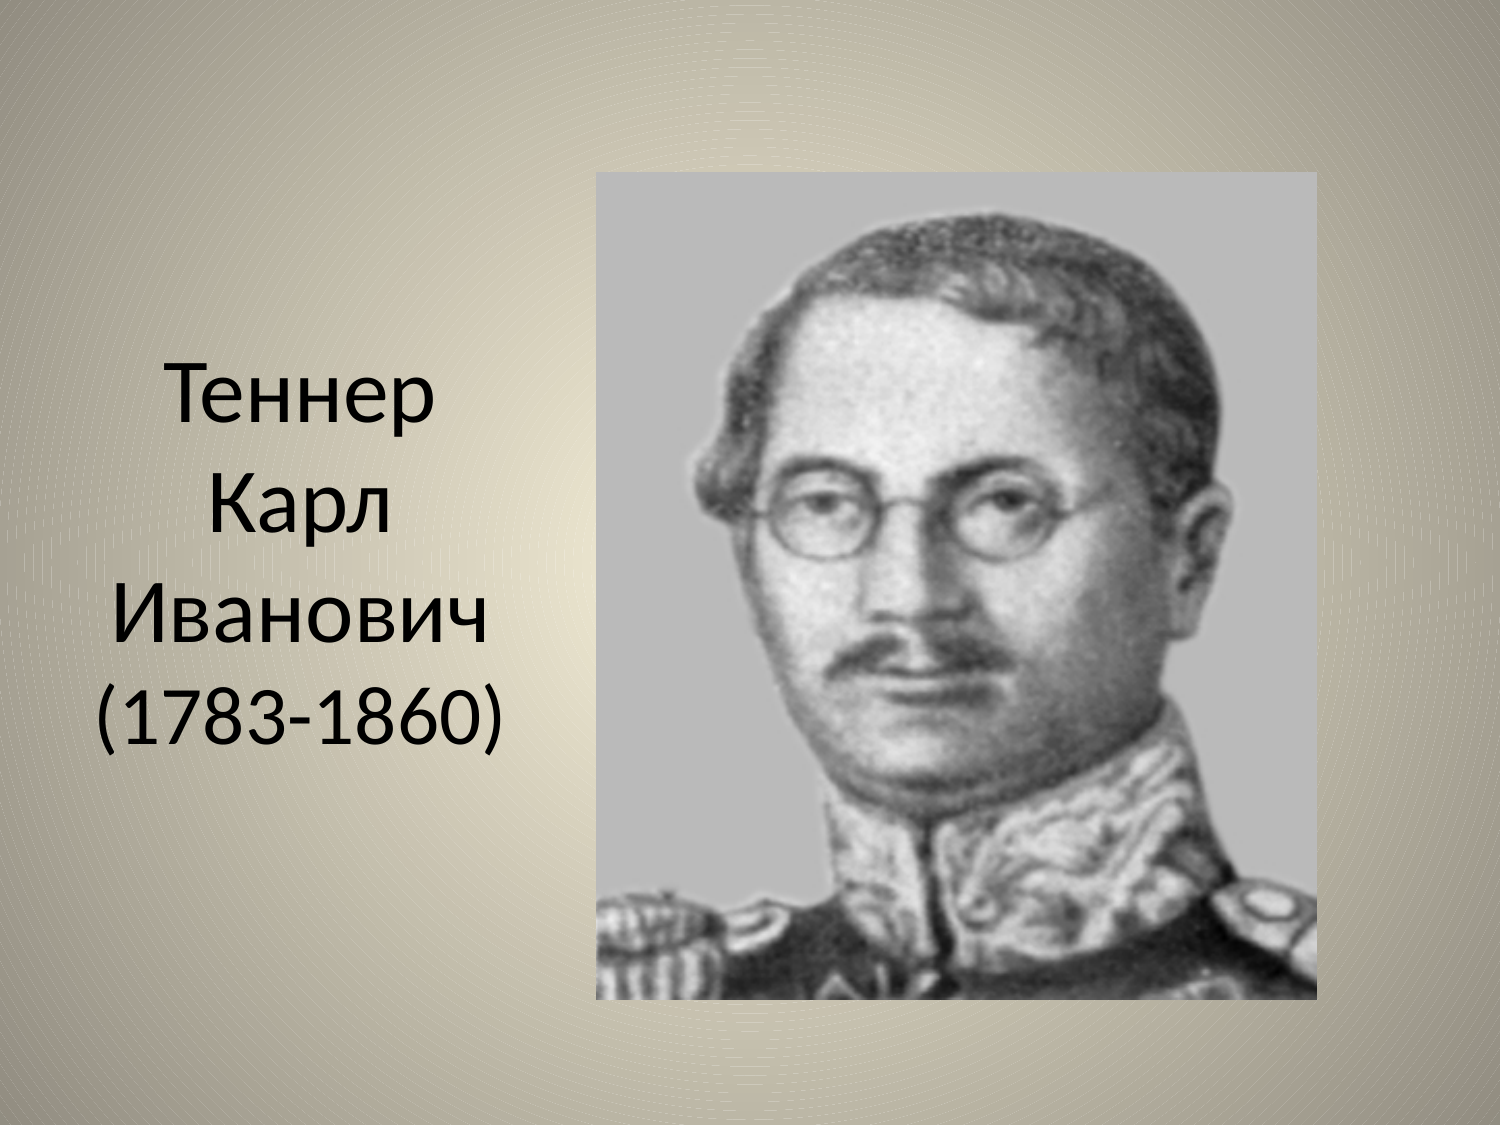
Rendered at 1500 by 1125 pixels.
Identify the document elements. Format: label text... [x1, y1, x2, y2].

title Теннер Карл Иванович (1783-1860) [75, 45, 526, 1047]
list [596, 172, 1318, 1000]
